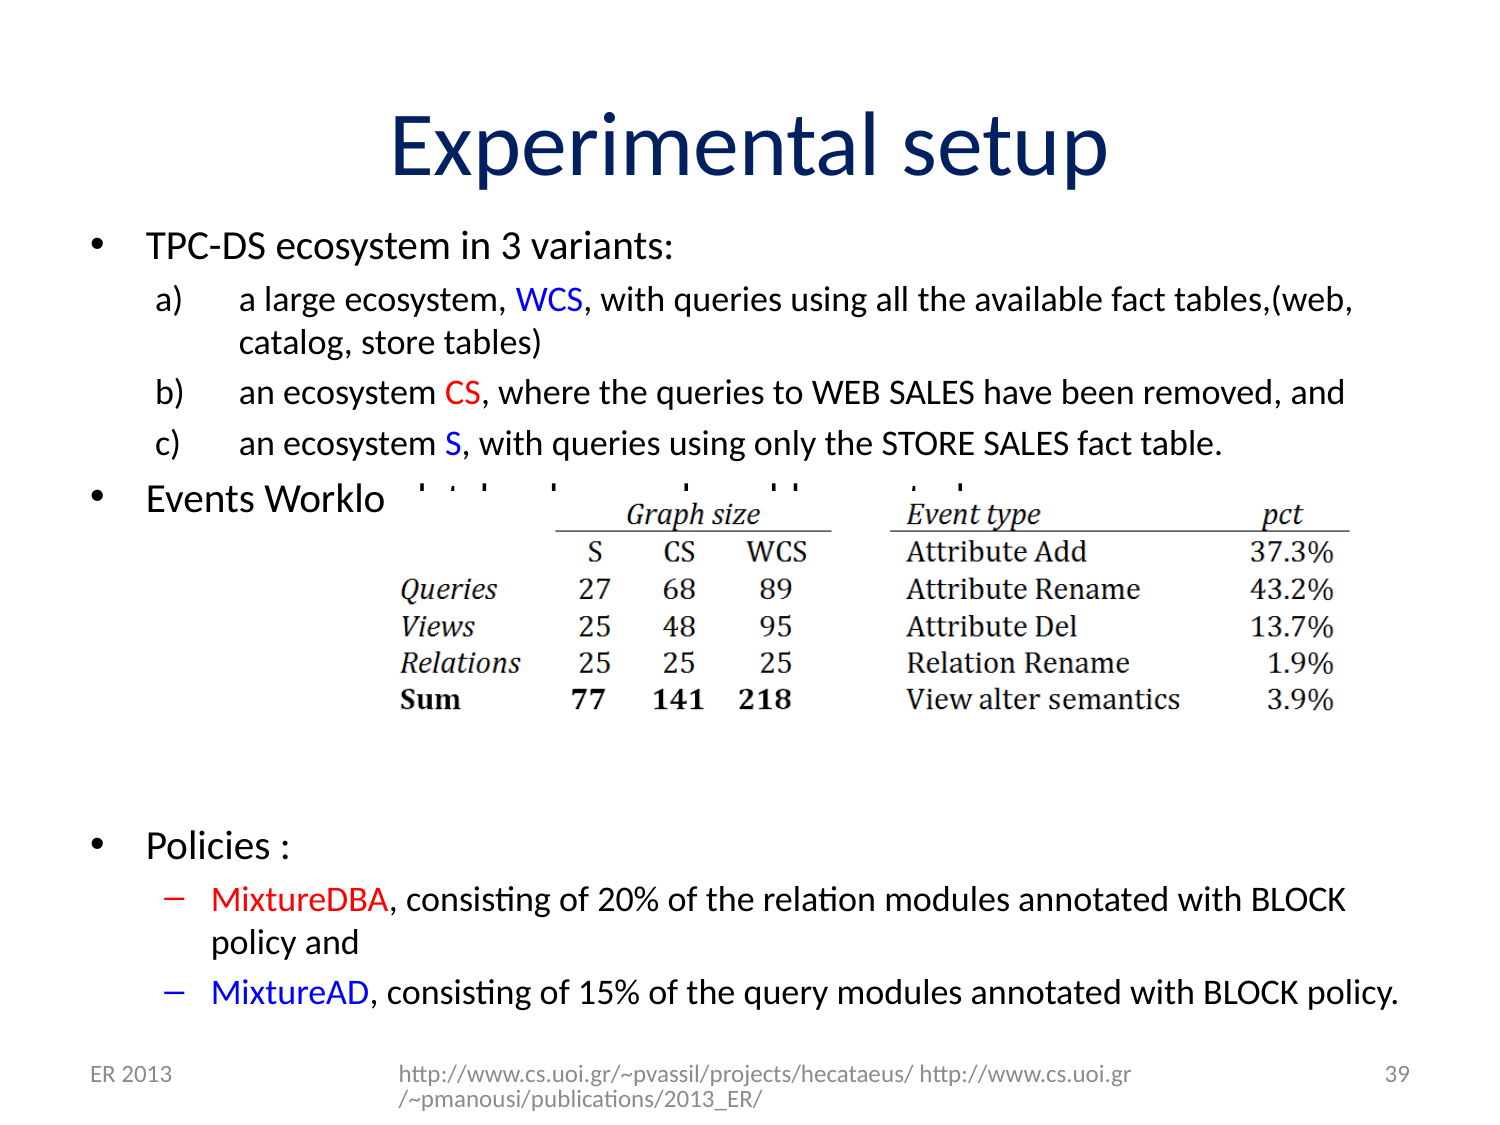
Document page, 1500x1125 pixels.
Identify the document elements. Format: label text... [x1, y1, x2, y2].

slide_number ER 2013 [75, 1042, 425, 1103]
slide_number 39 [1152, 1042, 1425, 1103]
picture [387, 491, 1373, 737]
footer http://www.cs.uoi.gr/~pvassil/projects/hecataeus/ http://www.cs.uoi.gr/~pmanousi/publications/2013_ER/ [425, 1042, 1152, 1103]
title Experimental setup [75, 45, 1425, 210]
list TPC-DS ecosystem in 3 variants: a large ecosystem, WCS, with queries using all the available fact tables,(web, catalog, store tables) an ecosystem CS, where the queries to WEB SALES have been removed, and an ecosystem S, with queries using only the STORE SALES fact table. Events Workload: taken by a real-world case study Policies : MixtureDBA, consisting of 20% of the relation modules annotated with BLOCK policy and MixtureAD, consisting of 15% of the query modules annotated with BLOCK policy. [75, 210, 1425, 1024]
